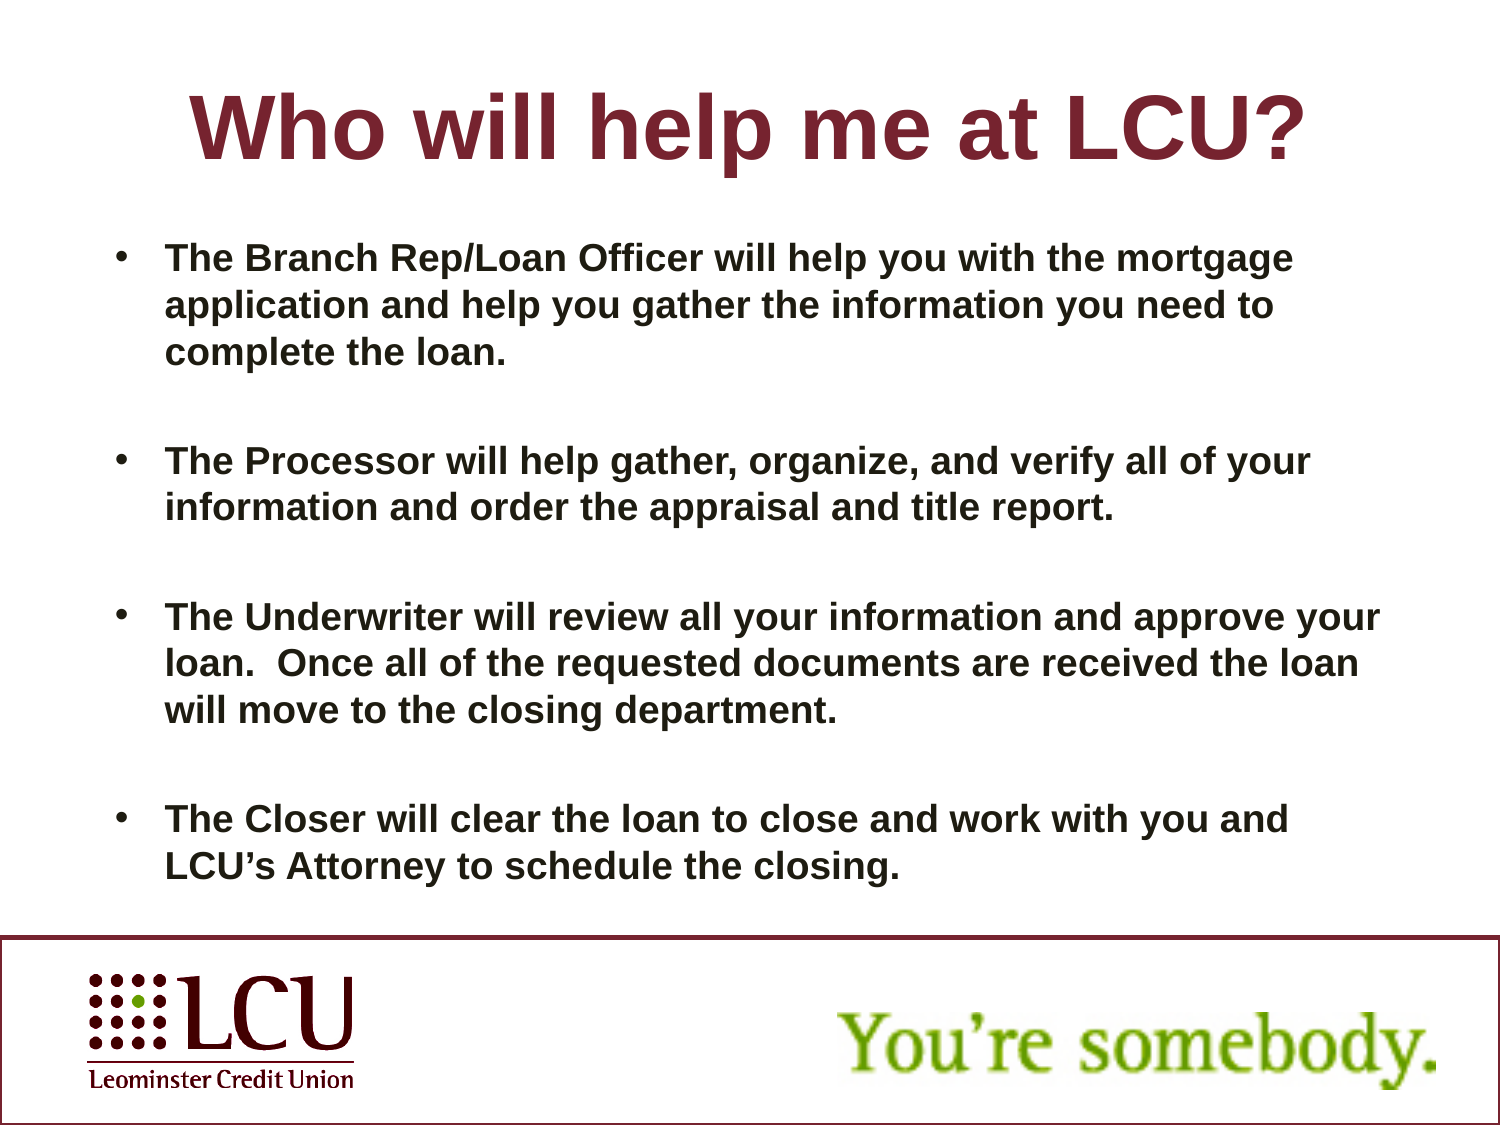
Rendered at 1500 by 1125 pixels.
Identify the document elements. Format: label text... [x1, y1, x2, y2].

list The Branch Rep/Loan Officer will help you with the mortgage application and help you gather the information you need to complete the loan. The Processor will help gather, organize, and verify all of your information and order the appraisal and title report. The Underwriter will review all your information and approve your loan. Once all of the requested documents are received the loan will move to the closing department. The Closer will clear the loan to close and work with you and LCU’s Attorney to schedule the closing. [99, 224, 1413, 900]
title Who will help me at LCU? [75, 45, 1425, 200]
picture [837, 1012, 1436, 1090]
picture [87, 974, 354, 1088]
